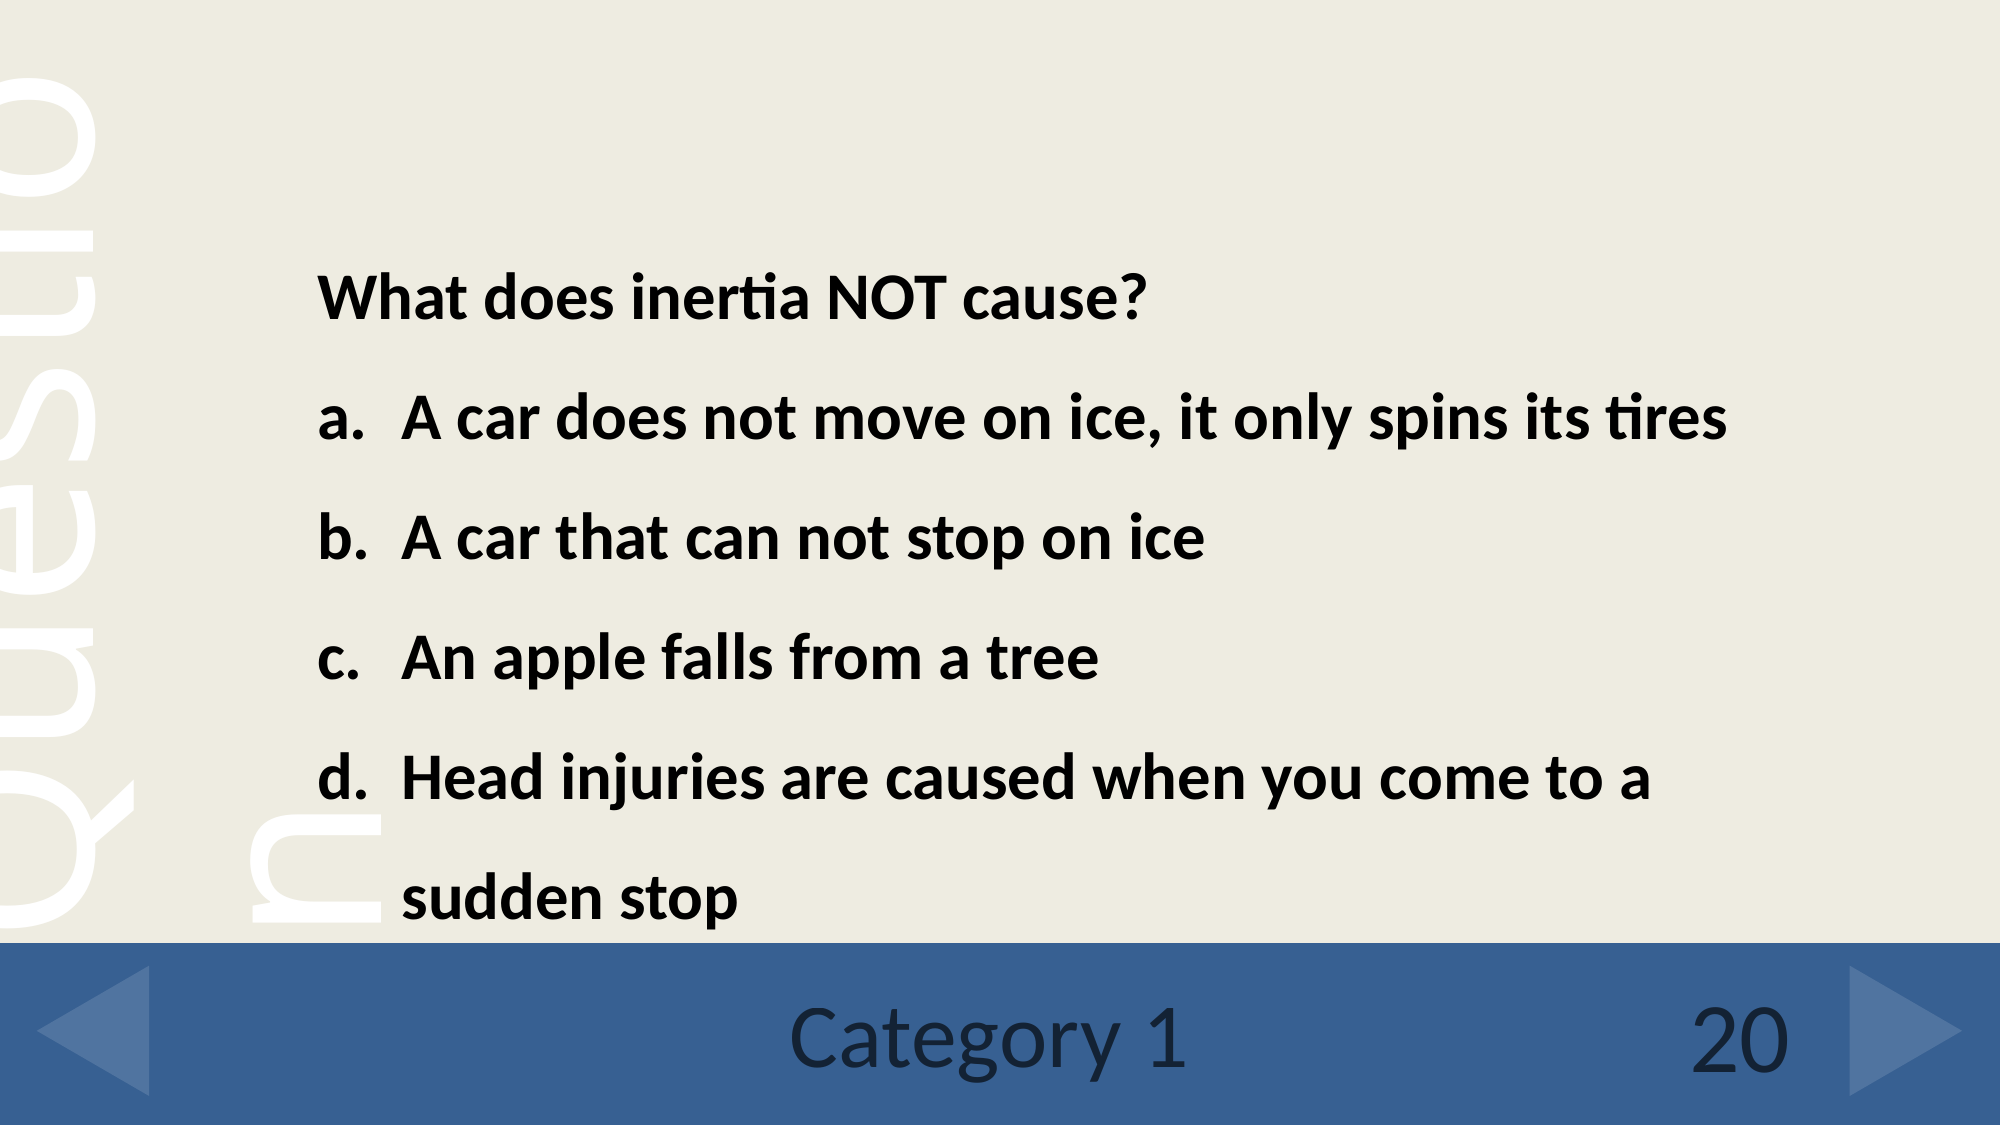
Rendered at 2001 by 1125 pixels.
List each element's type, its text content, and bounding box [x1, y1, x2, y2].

title Category 1 [89, 937, 1890, 1125]
list What does inertia NOT cause? A car does not move on ice, it only spins its tires A car that can not stop on ice An apple falls from a tree Head injuries are caused when you come to a sudden stop [302, 307, 1878, 838]
